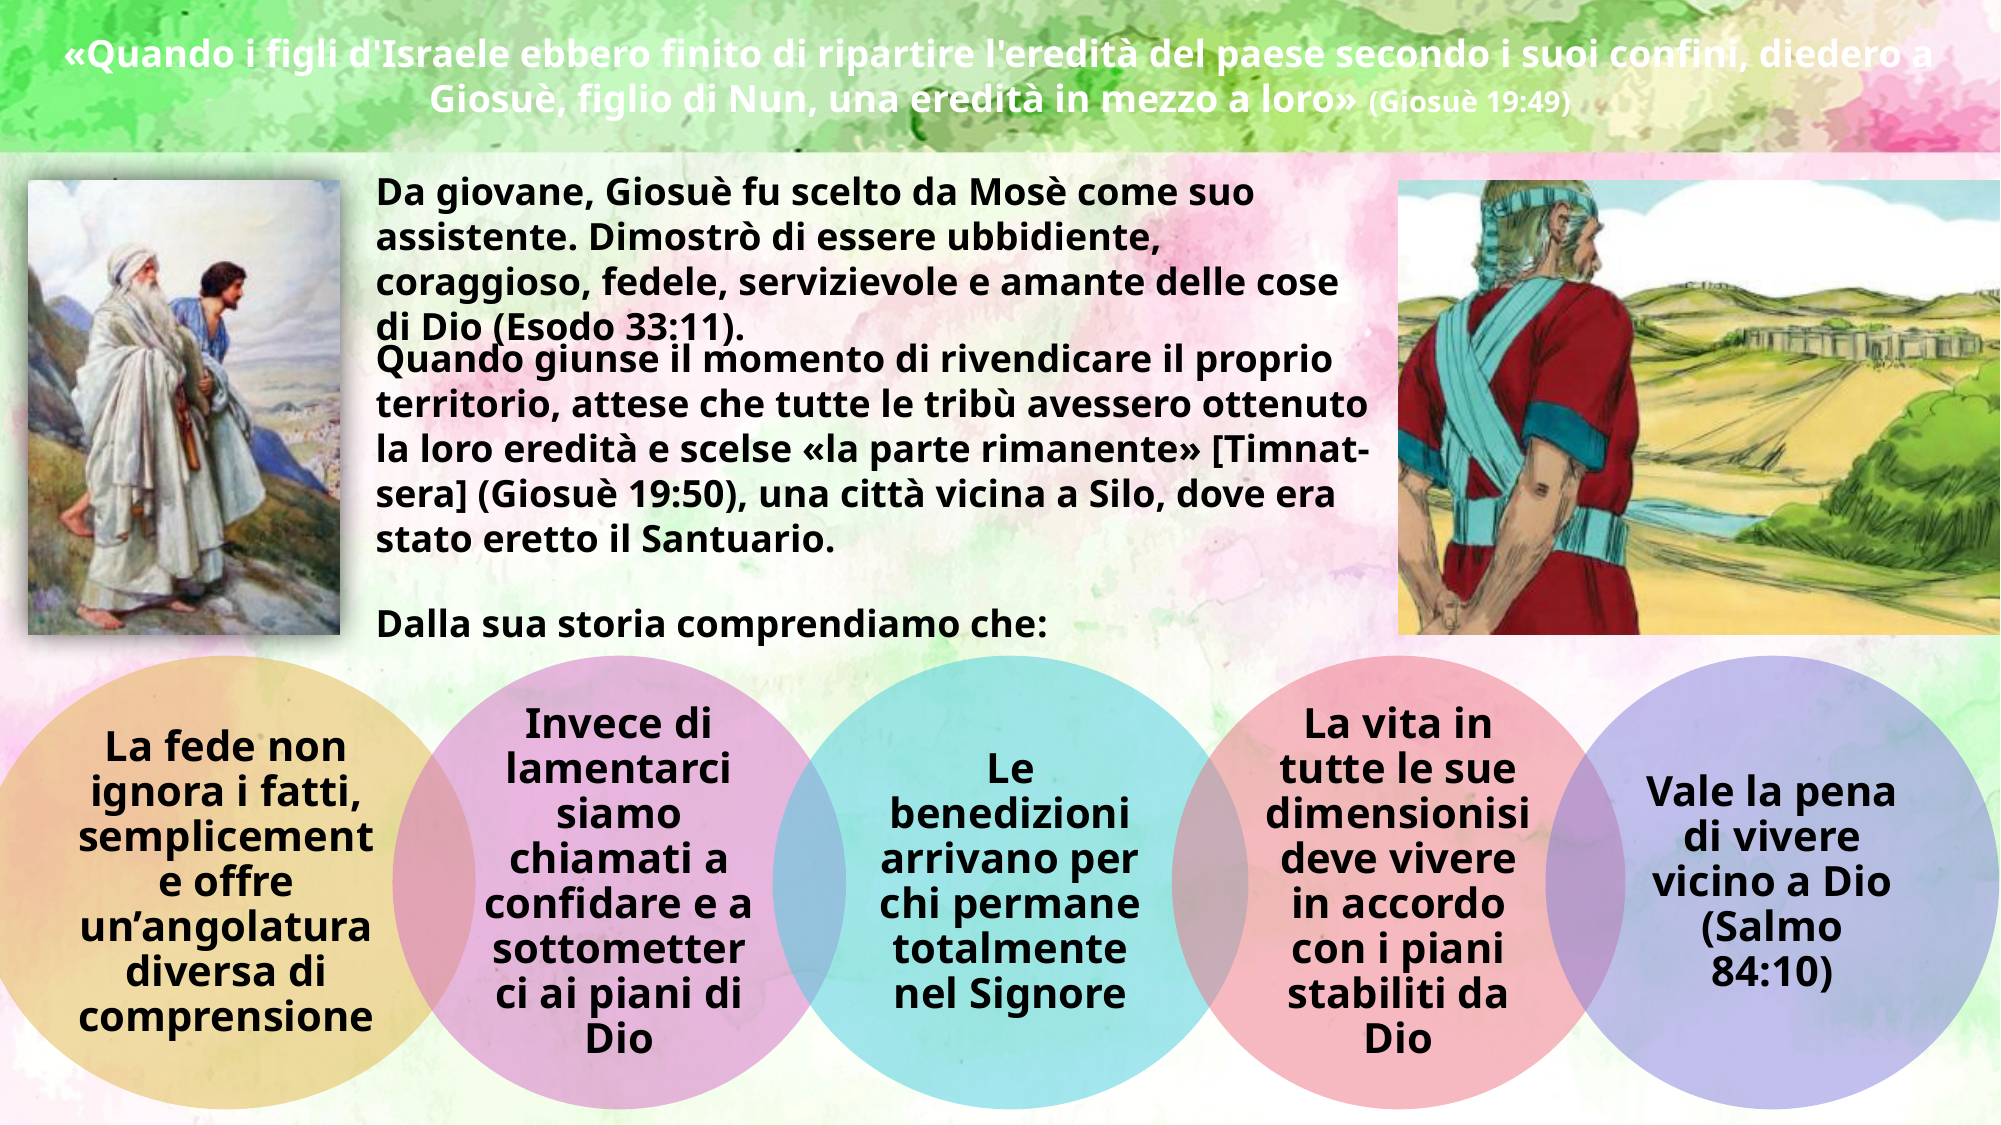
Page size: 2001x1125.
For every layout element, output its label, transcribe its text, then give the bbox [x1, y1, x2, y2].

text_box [0, 655, 2000, 1110]
text_box Quando giunse il momento di rivendicare il proprio territorio, attese che tutte le tribù avessero ottenuto la loro eredità e scelse «la parte rimanente» [Timnat-sera] (Giosuè 19:50), una città vicina a Silo, dove era stato eretto il Santuario. [360, 327, 1397, 568]
text_box Da giovane, Giosuè fu scelto da Mosè come suo assistente. Dimostrò di essere ubbidiente, coraggioso, fedele, servizievole e amante delle cose di Dio (Esodo 33:11). [360, 160, 1397, 327]
picture [0, 0, 2001, 1125]
text_box Dalla sua storia comprendiamo che: [360, 592, 1397, 653]
text_box «Quando i figli d'Israele ebbero finito di ripartire l'eredità del paese secondo i suoi confini, diedero a Giosuè, figlio di Nun, una eredità in mezzo a loro» (Giosuè 19:49) [0, 22, 2000, 128]
